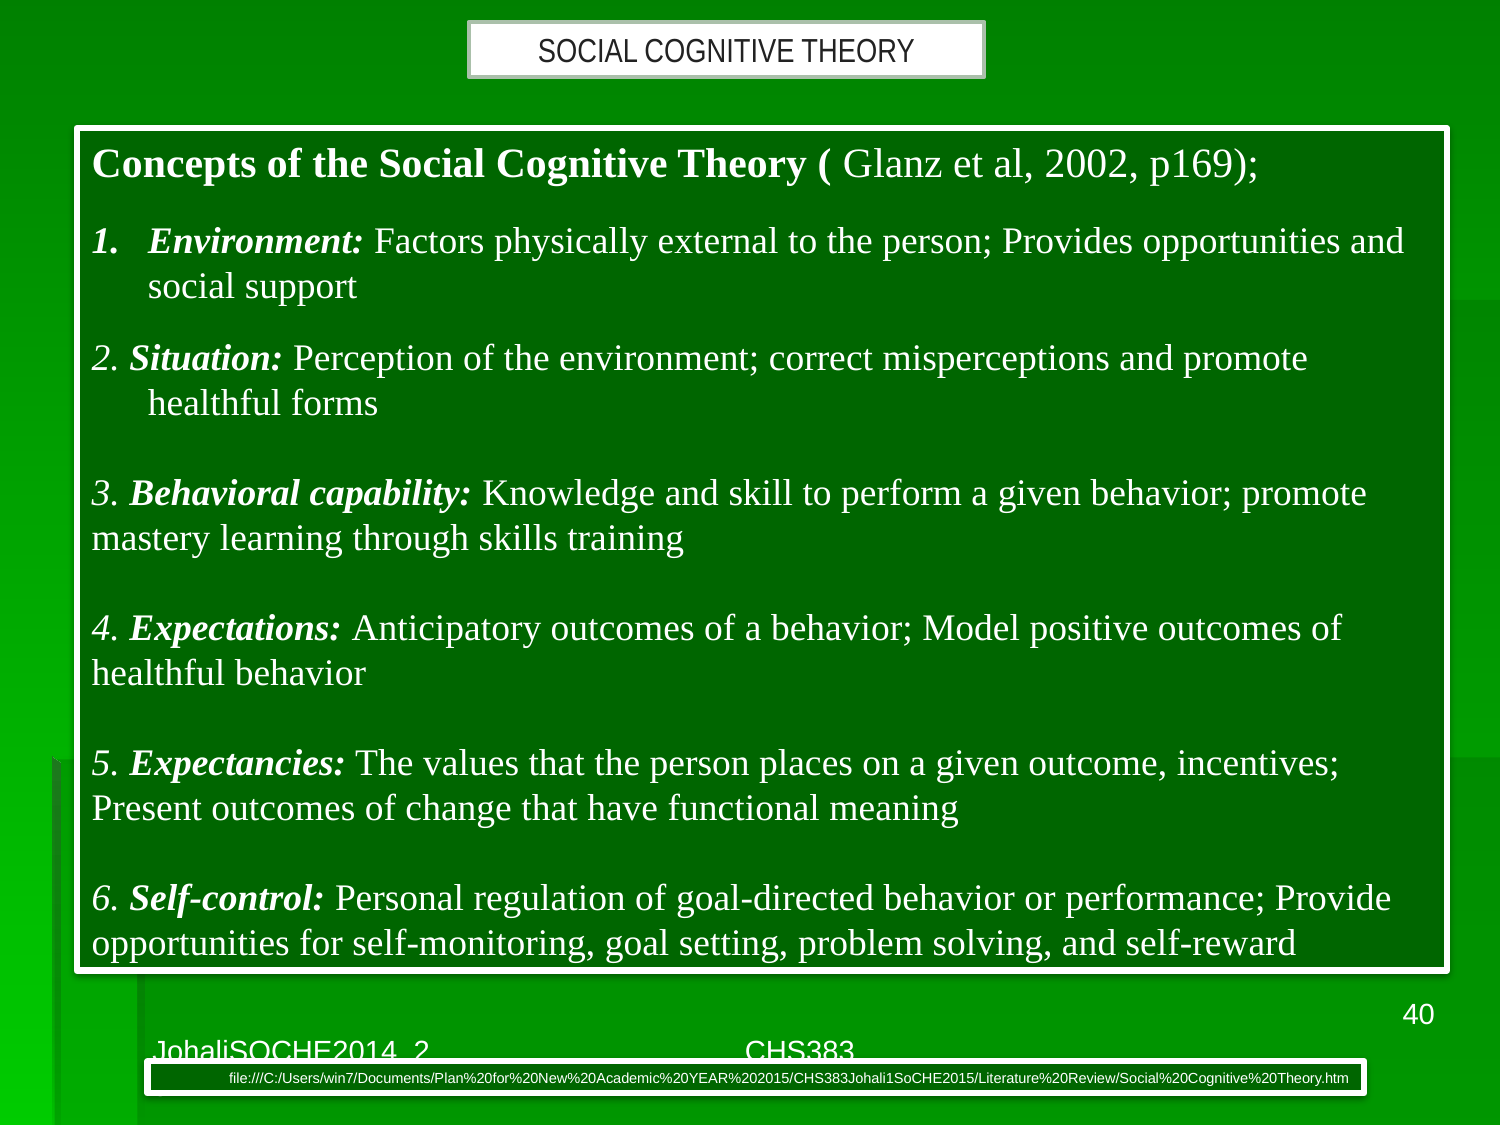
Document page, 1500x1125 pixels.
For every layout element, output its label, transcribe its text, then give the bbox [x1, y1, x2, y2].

text_box Concepts of the Social Cognitive Theory ( Glanz et al, 2002, p169); Environment: Factors physically external to the person; Provides opportunities and social support 2. Situation: Perception of the environment; correct misperceptions and promote healthful forms 3. Behavioral capability: Knowledge and skill to perform a given behavior; promote mastery learning through skills training 4. Expectations: Anticipatory outcomes of a behavior; Model positive outcomes of healthful behavior 5. Expectancies: The values that the person places on a given outcome, incentives; Present outcomes of change that have functional meaning 6. Self-control: Personal regulation of goal-directed behavior or performance; Provide opportunities for self-monitoring, goal setting, problem solving, and self-reward [74, 125, 1450, 974]
text_box SOCIAL COGNITIVE THEORY [467, 20, 986, 79]
text_box file:///C:/Users/win7/Documents/Plan%20for%20New%20Academic%20YEAR%202015/CHS383Johali1SoCHE2015/Literature%20Review/Social%20Cognitive%20Theory.htm [144, 1058, 1367, 1096]
slide_number JohaliSOCHE2014_2017 [137, 1024, 450, 1103]
footer CHS383 [562, 1024, 1038, 1056]
slide_number 40 [1137, 987, 1451, 1067]
